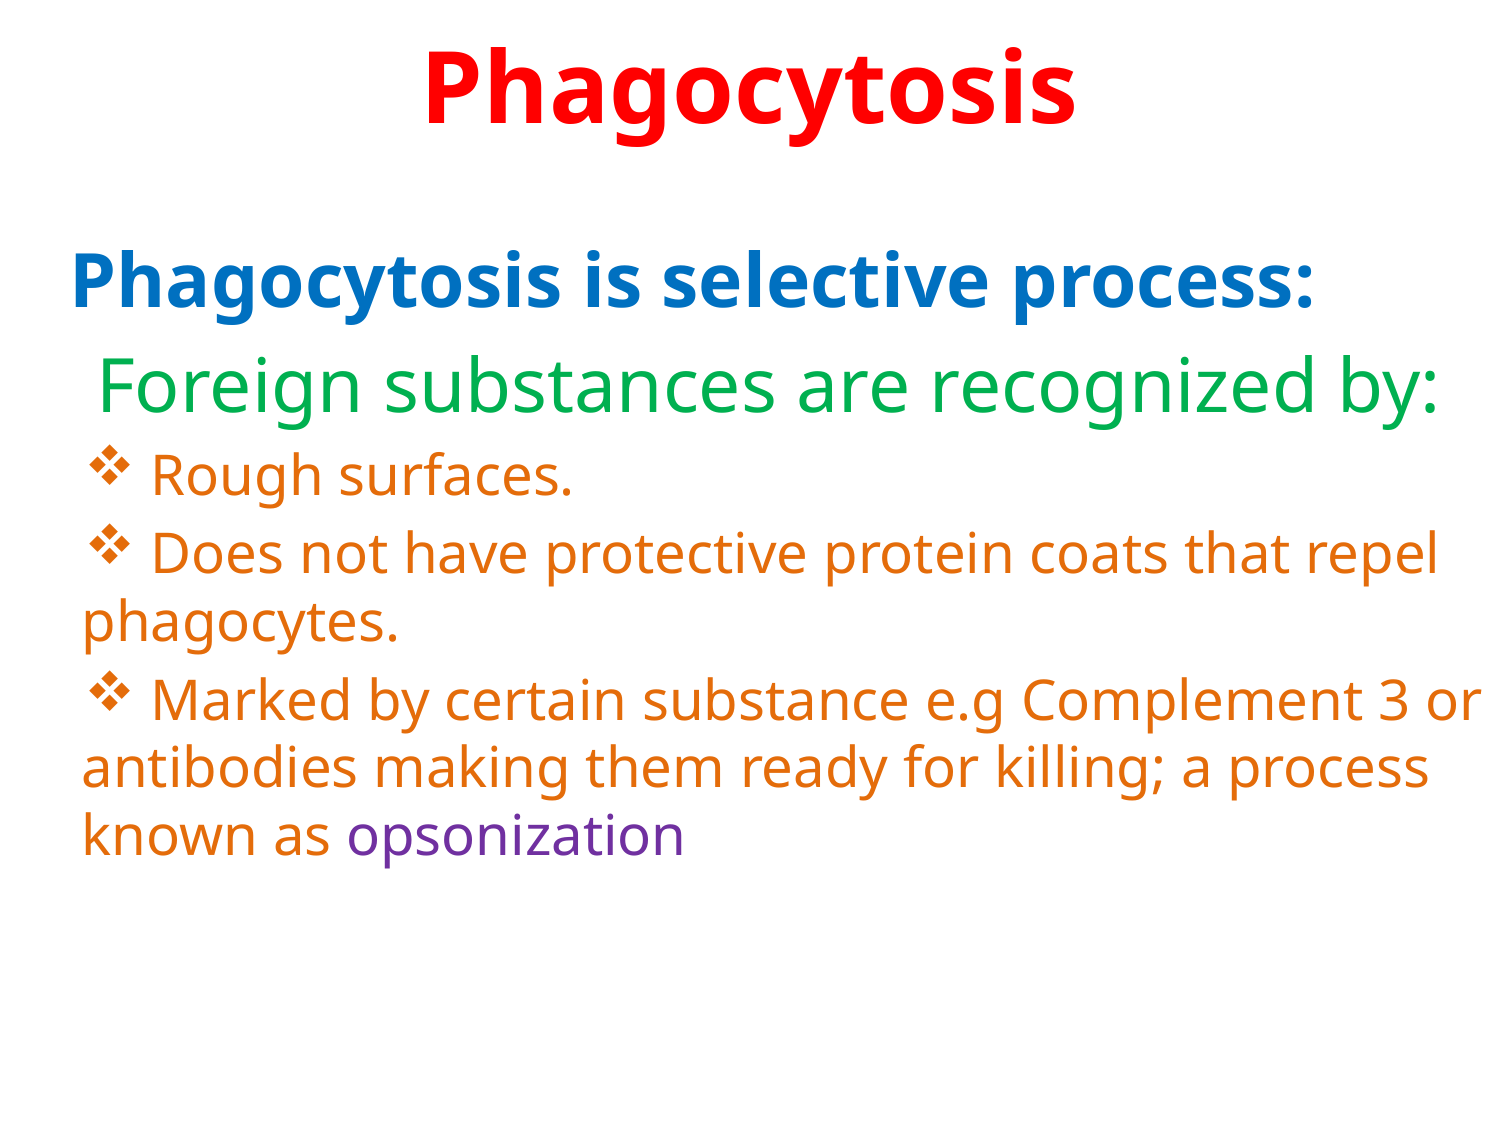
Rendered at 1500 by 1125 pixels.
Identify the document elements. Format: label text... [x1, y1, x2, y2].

title Phagocytosis [75, 24, 1425, 143]
list Phagocytosis is selective process: Foreign substances are recognized by: Rough surfaces. Does not have protective protein coats that repel phagocytes. Marked by certain substance e.g Complement 3 or antibodies making them ready for killing; a process known as opsonization [37, 224, 1500, 1125]
